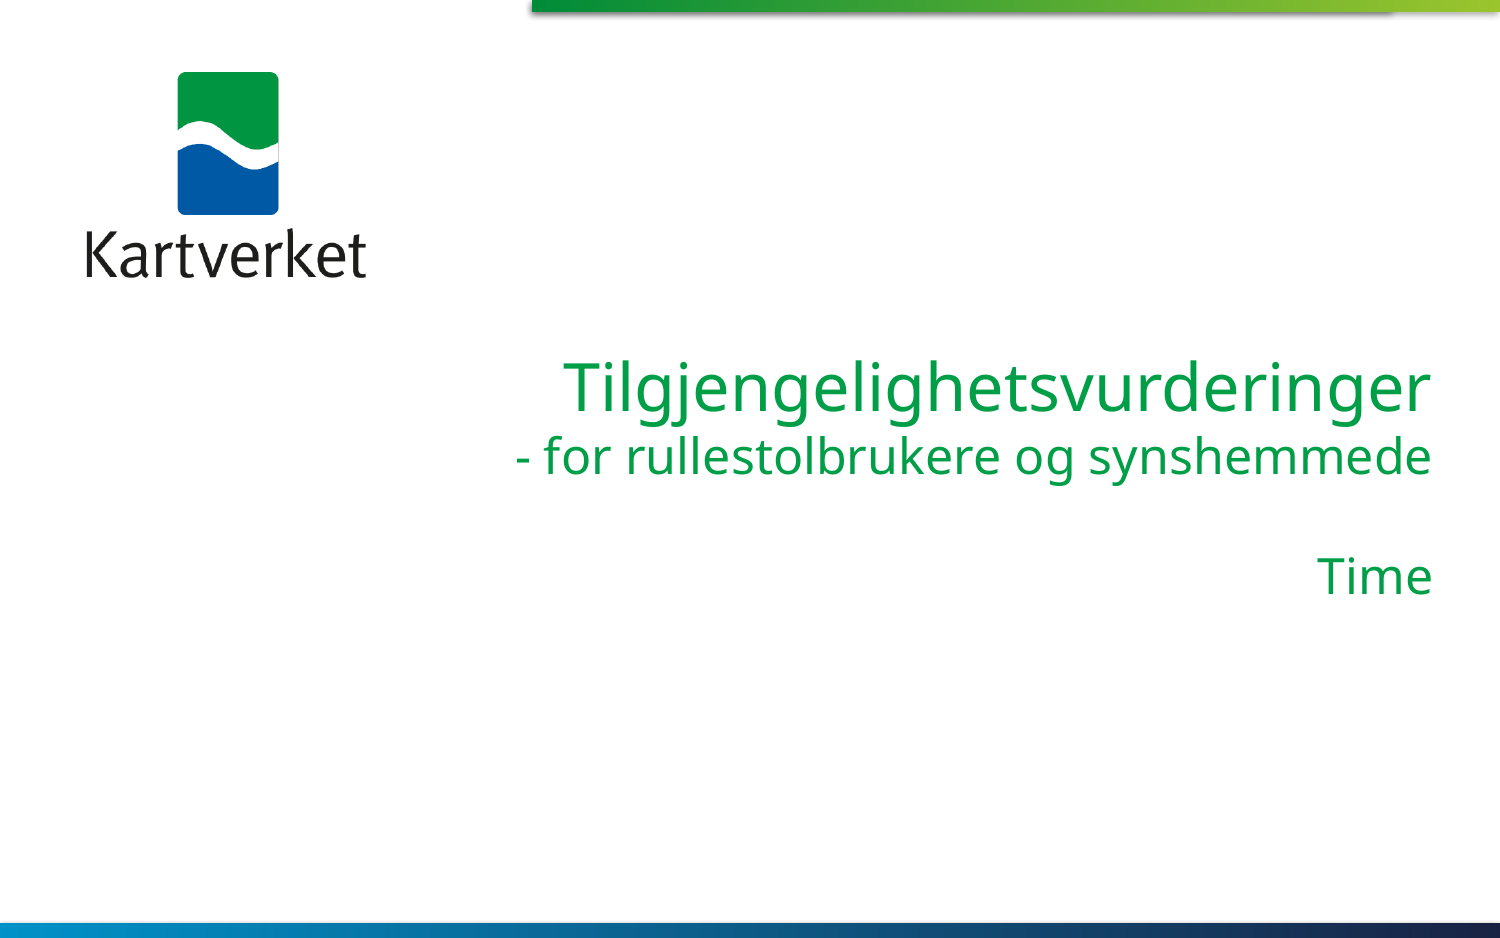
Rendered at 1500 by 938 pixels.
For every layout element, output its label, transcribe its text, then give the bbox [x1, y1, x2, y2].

text_box Tilgjengelighetsvurderinger - for rullestolbrukere og synshemmede Time [66, 337, 1449, 613]
